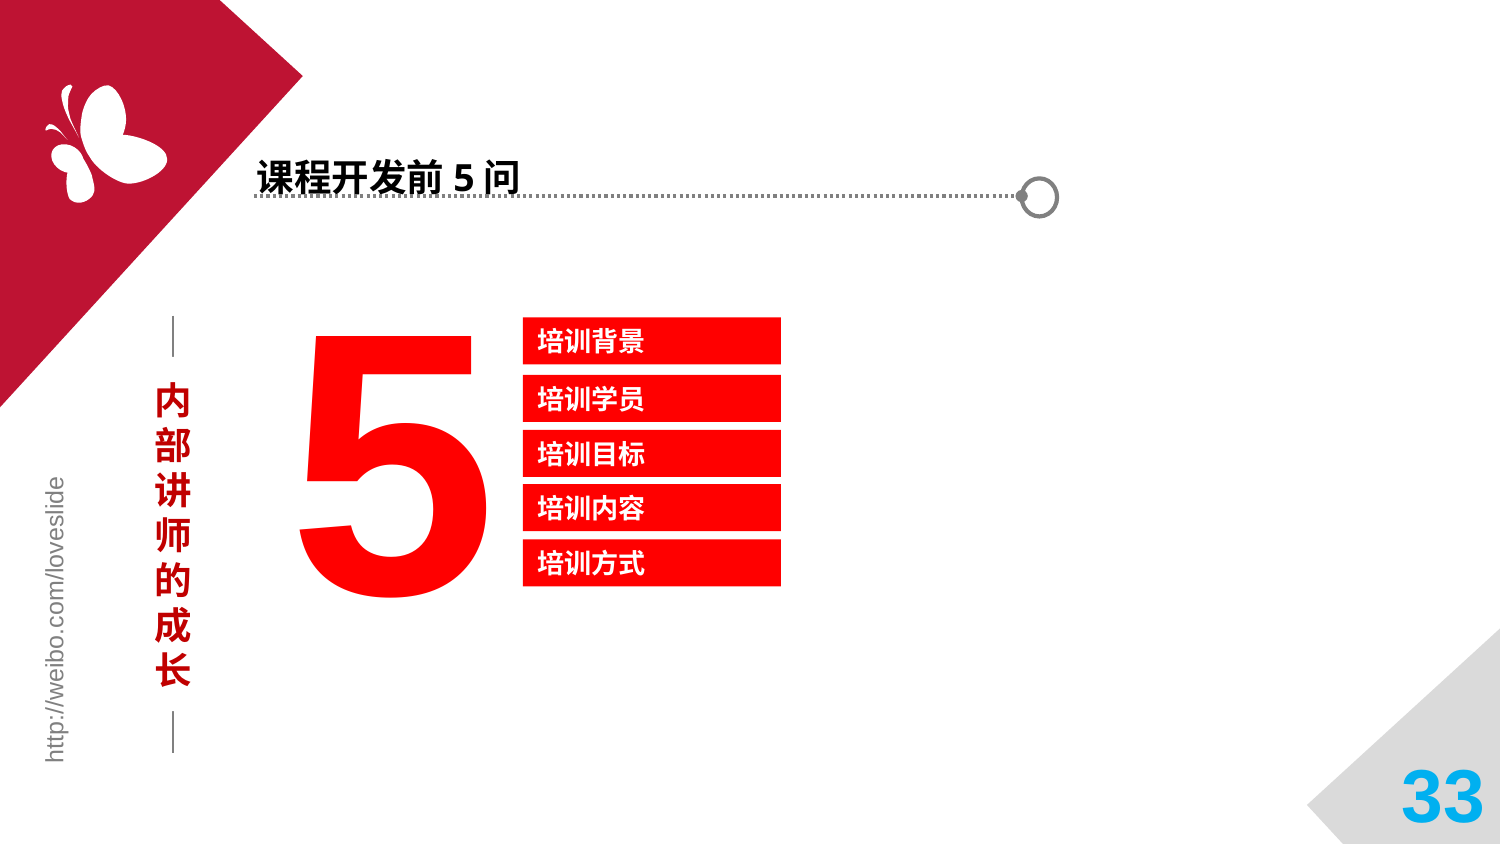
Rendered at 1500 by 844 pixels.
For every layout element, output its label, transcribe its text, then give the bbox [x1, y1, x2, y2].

text_box 培训内容 [522, 484, 781, 532]
text_box [0, 0, 303, 408]
text_box 内部讲师的成长 [177, 356, 211, 712]
text_box 课程开发前5问 [242, 124, 788, 207]
text_box http://weibo.com/loveslide [30, 461, 76, 779]
text_box 培训背景 [522, 317, 781, 365]
text_box 5 [274, 225, 513, 677]
text_box 培训方式 [522, 539, 781, 587]
text_box 培训目标 [522, 429, 781, 477]
text_box [1306, 628, 1500, 844]
text_box 33 [1376, 764, 1500, 822]
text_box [44, 84, 168, 203]
text_box 培训学员 [522, 374, 781, 422]
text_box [253, 178, 1058, 217]
text_box 内部讲师的成长 [135, 356, 168, 712]
